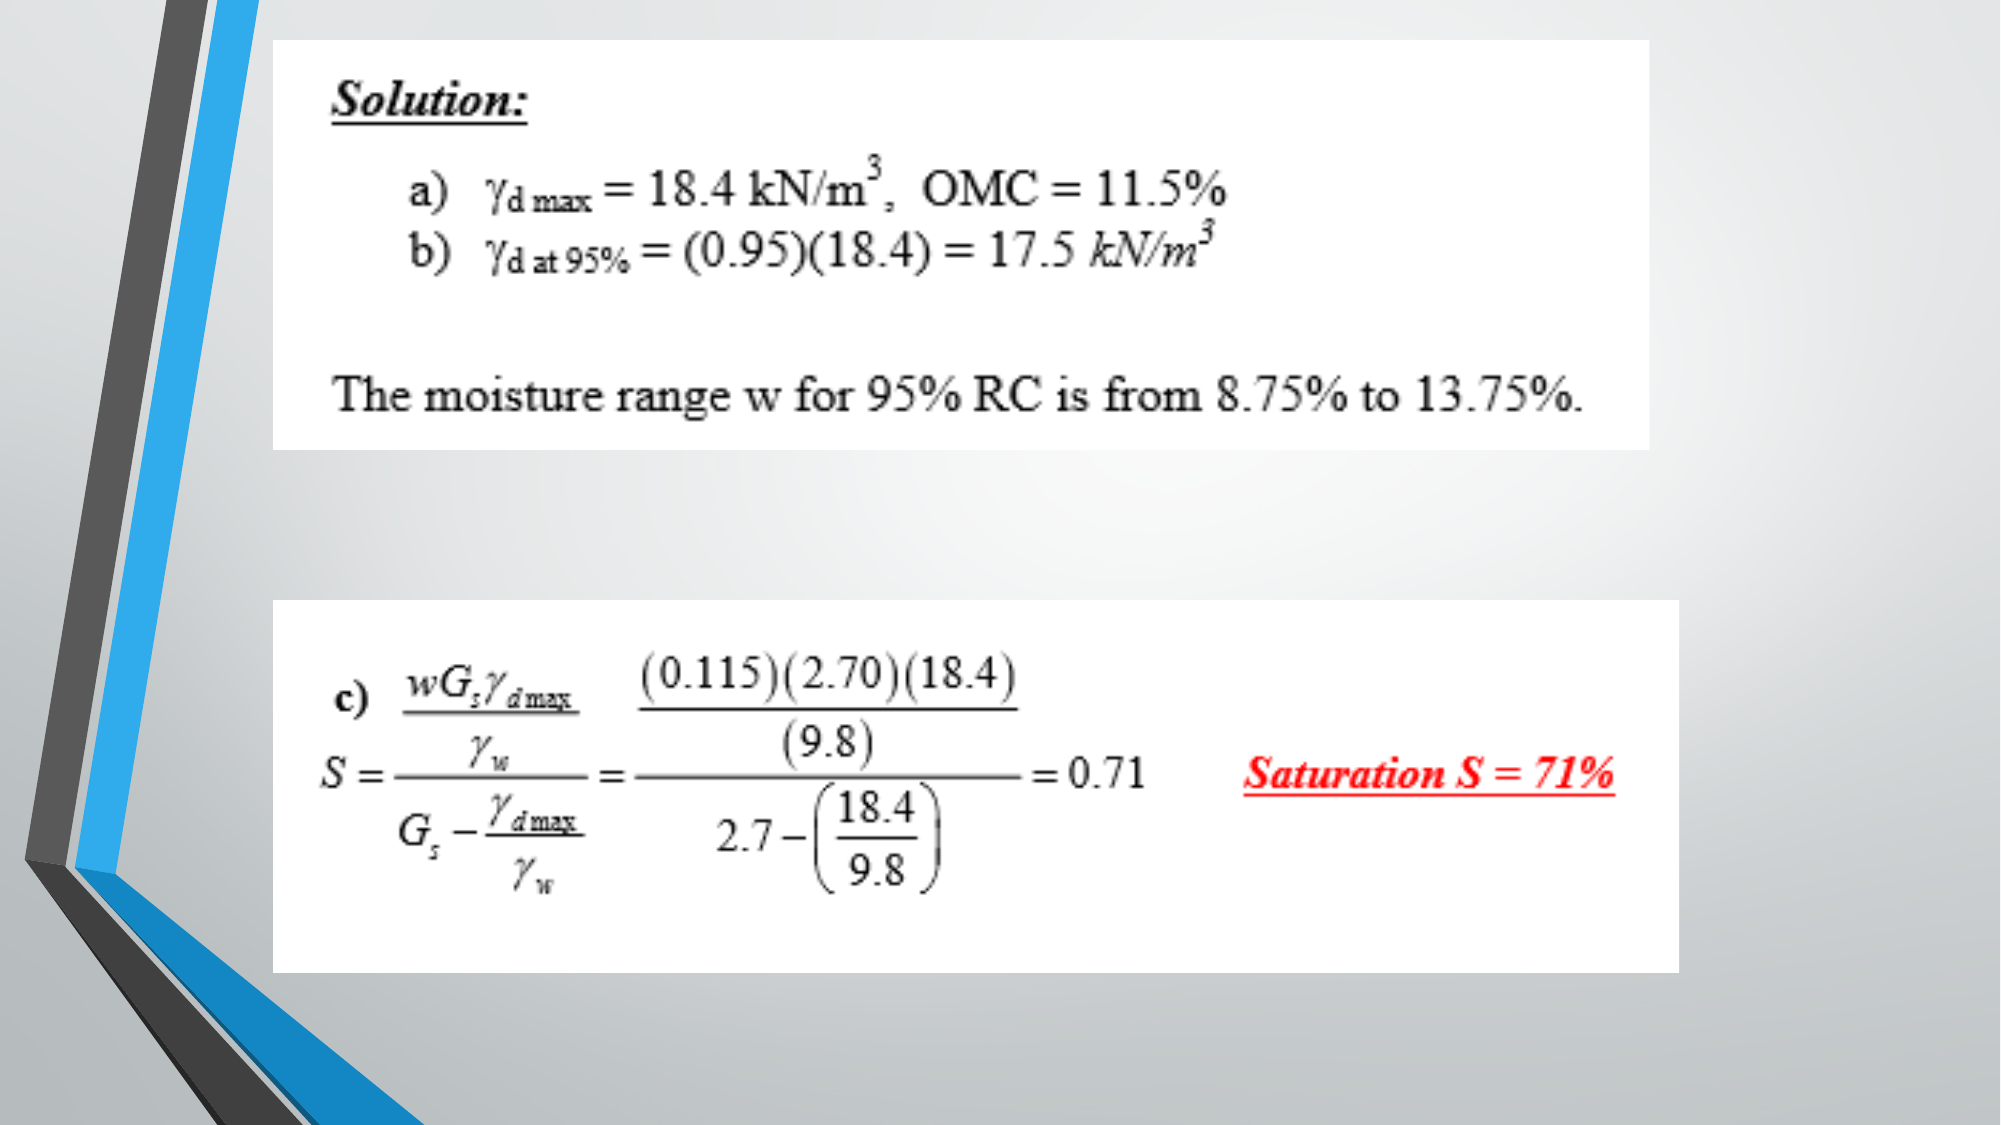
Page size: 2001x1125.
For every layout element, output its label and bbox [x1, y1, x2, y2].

picture [272, 39, 1650, 451]
picture [272, 599, 1680, 974]
